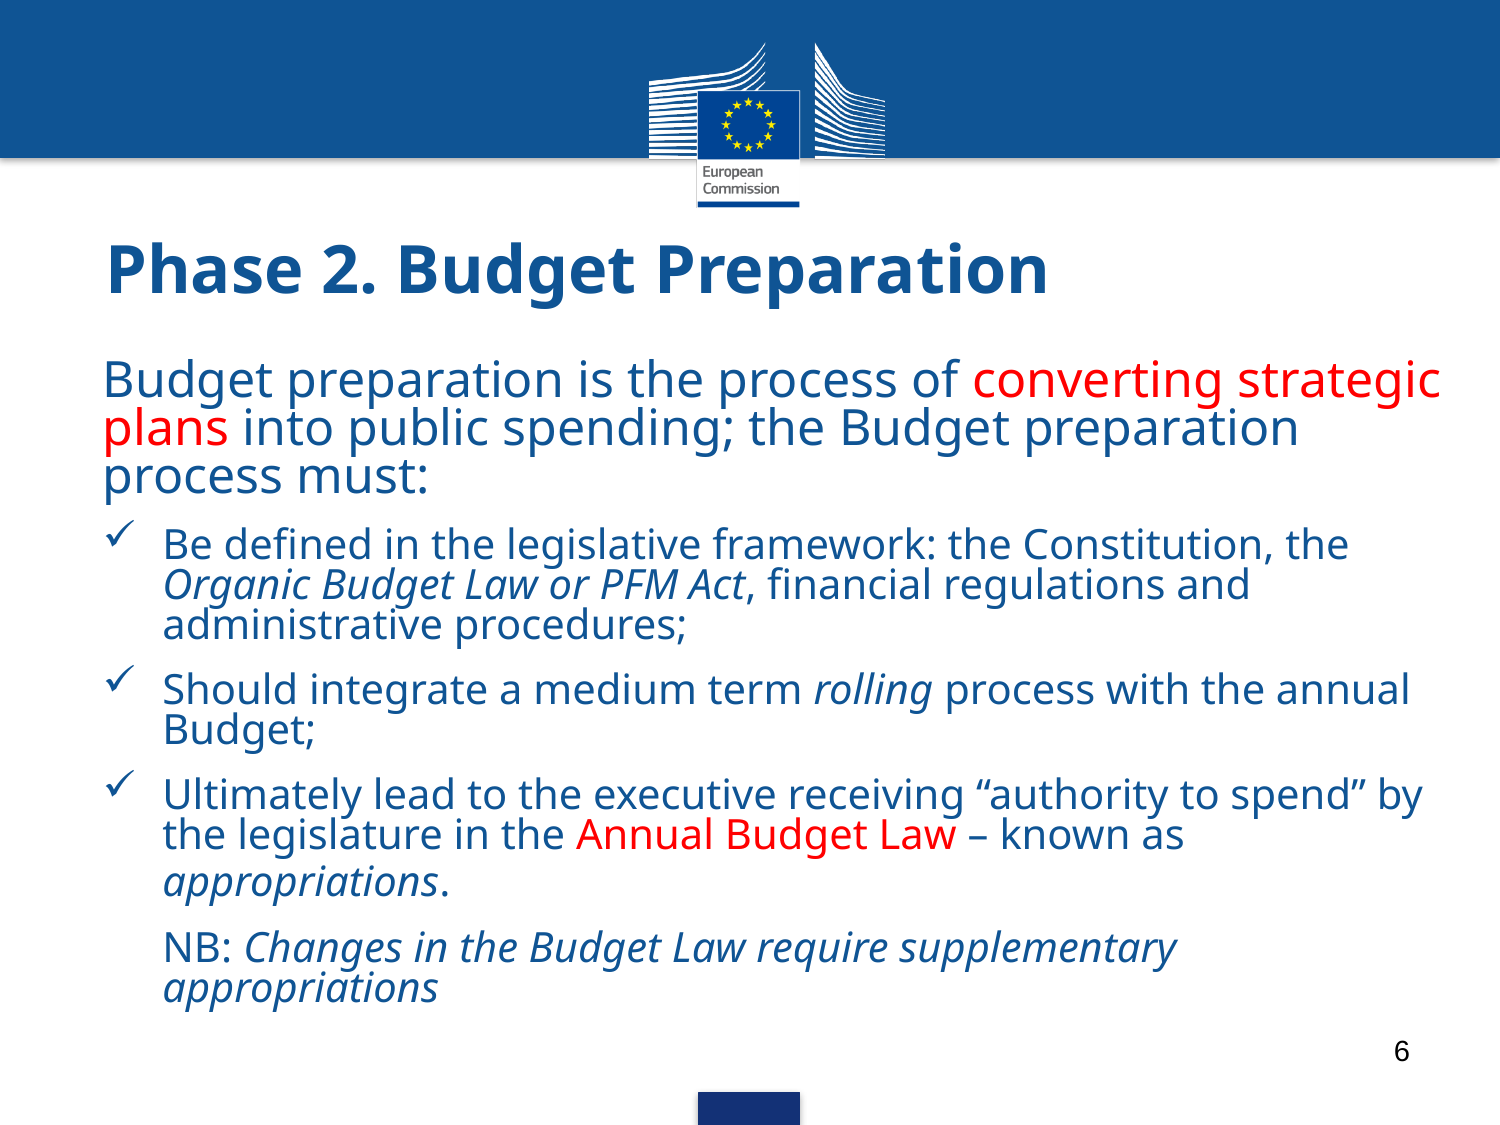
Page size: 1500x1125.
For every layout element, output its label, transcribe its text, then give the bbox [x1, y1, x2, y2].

slide_number 6 [1074, 1024, 1426, 1103]
text_box Phase 2. Budget Preparation [90, 219, 1291, 345]
text_box Budget preparation is the process of converting strategic plans into public spending; the Budget preparation process must: Be defined in the legislative framework: the Constitution, the Organic Budget Law or PFM Act, financial regulations and administrative procedures; Should integrate a medium term rolling process with the annual Budget; Ultimately lead to the executive receiving “authority to spend” by the legislature in the Annual Budget Law – known as appropriations. NB: Changes in the Budget Law require supplementary appropriations [87, 351, 1463, 1090]
picture [649, 42, 885, 208]
